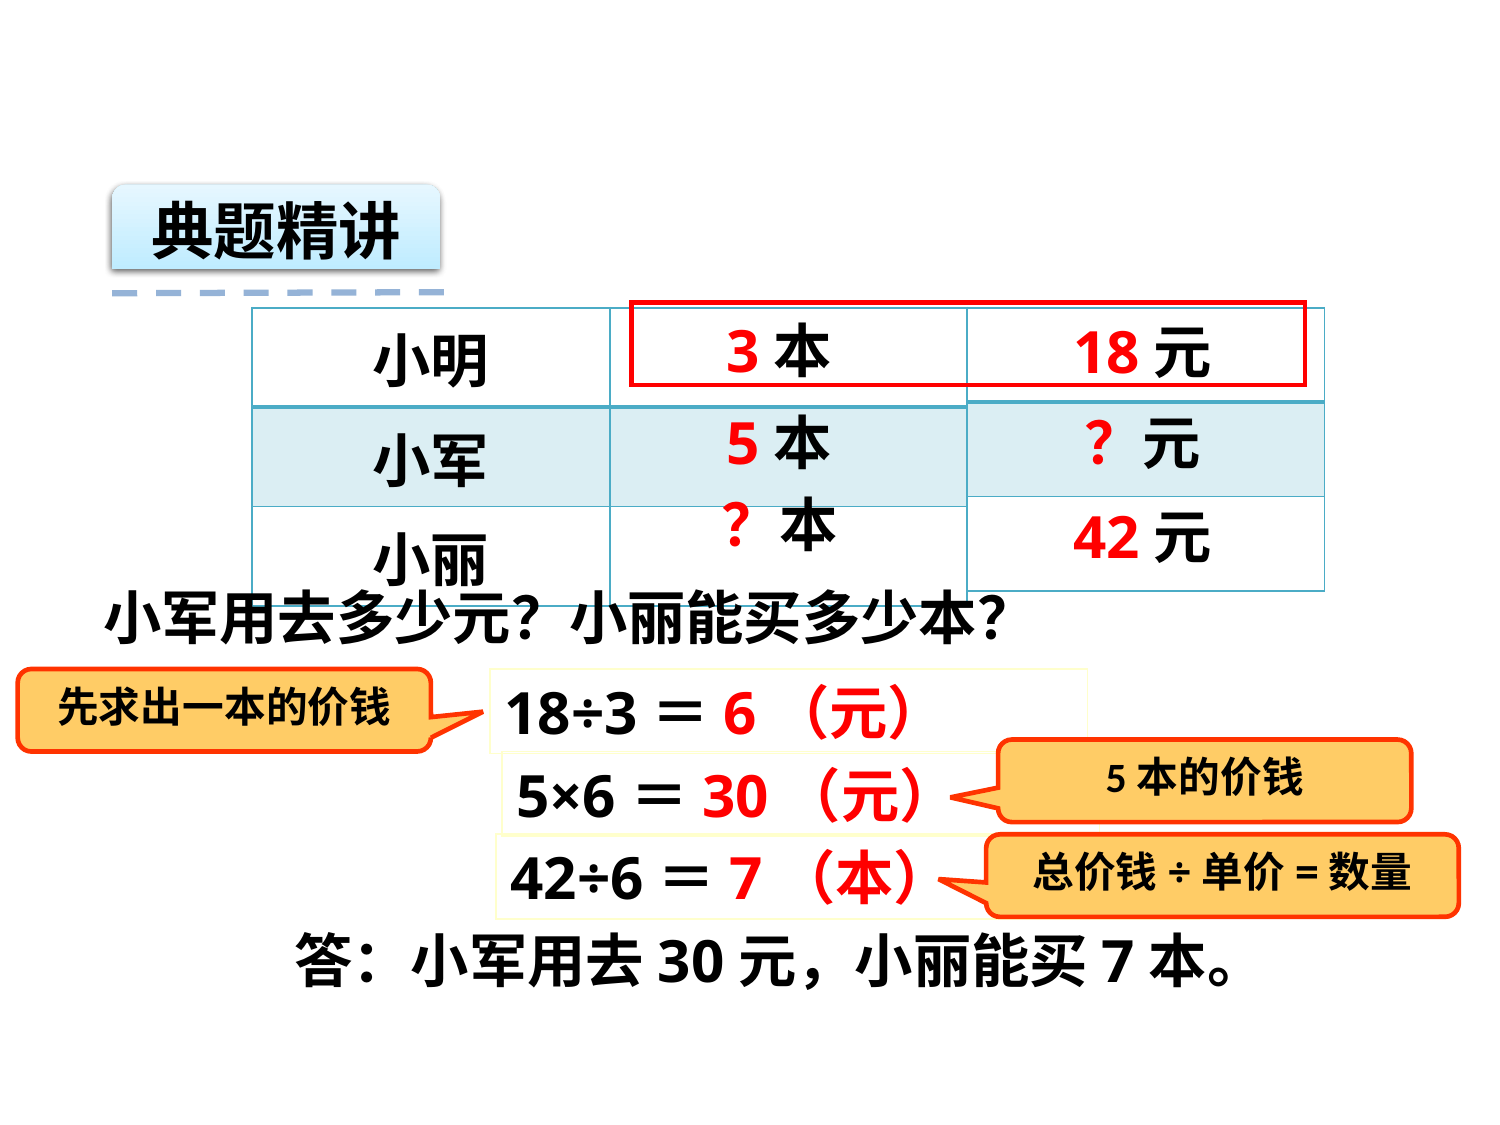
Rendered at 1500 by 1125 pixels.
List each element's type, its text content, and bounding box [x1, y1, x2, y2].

text_box 5×6＝30（元） [501, 751, 1100, 834]
text_box 18÷3＝6（元） [490, 668, 1088, 754]
text_box 42元 [966, 493, 1319, 574]
table_header [968, 309, 1324, 400]
table_header 小明 [253, 309, 609, 405]
text_box [631, 302, 1306, 386]
table_cell [968, 404, 1324, 496]
text_box 42÷6＝7（本） [495, 834, 995, 916]
table_cell [956, 409, 966, 506]
text_box 答：小军用去30元，小丽能买7本。 [88, 916, 1472, 1002]
text_box 5本 [603, 398, 956, 481]
table_cell [611, 507, 966, 574]
text_box 5本的价钱 [950, 739, 1412, 823]
text_box ？元 [966, 398, 1319, 484]
text_box ？本 [603, 481, 956, 566]
text_box 3本 [603, 307, 956, 392]
table_cell [1319, 497, 1324, 574]
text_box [111, 184, 453, 294]
text_box 总价钱÷单价=数量 [938, 834, 1459, 917]
text_box 先求出一本的价钱 [17, 668, 483, 752]
table_cell 小军 [253, 409, 603, 506]
table_cell 小丽 [253, 507, 609, 574]
table_header [611, 386, 966, 405]
text_box 18元 [966, 307, 1319, 393]
text_box 小军用去多少元？小丽能买多少本？ [88, 574, 1448, 659]
